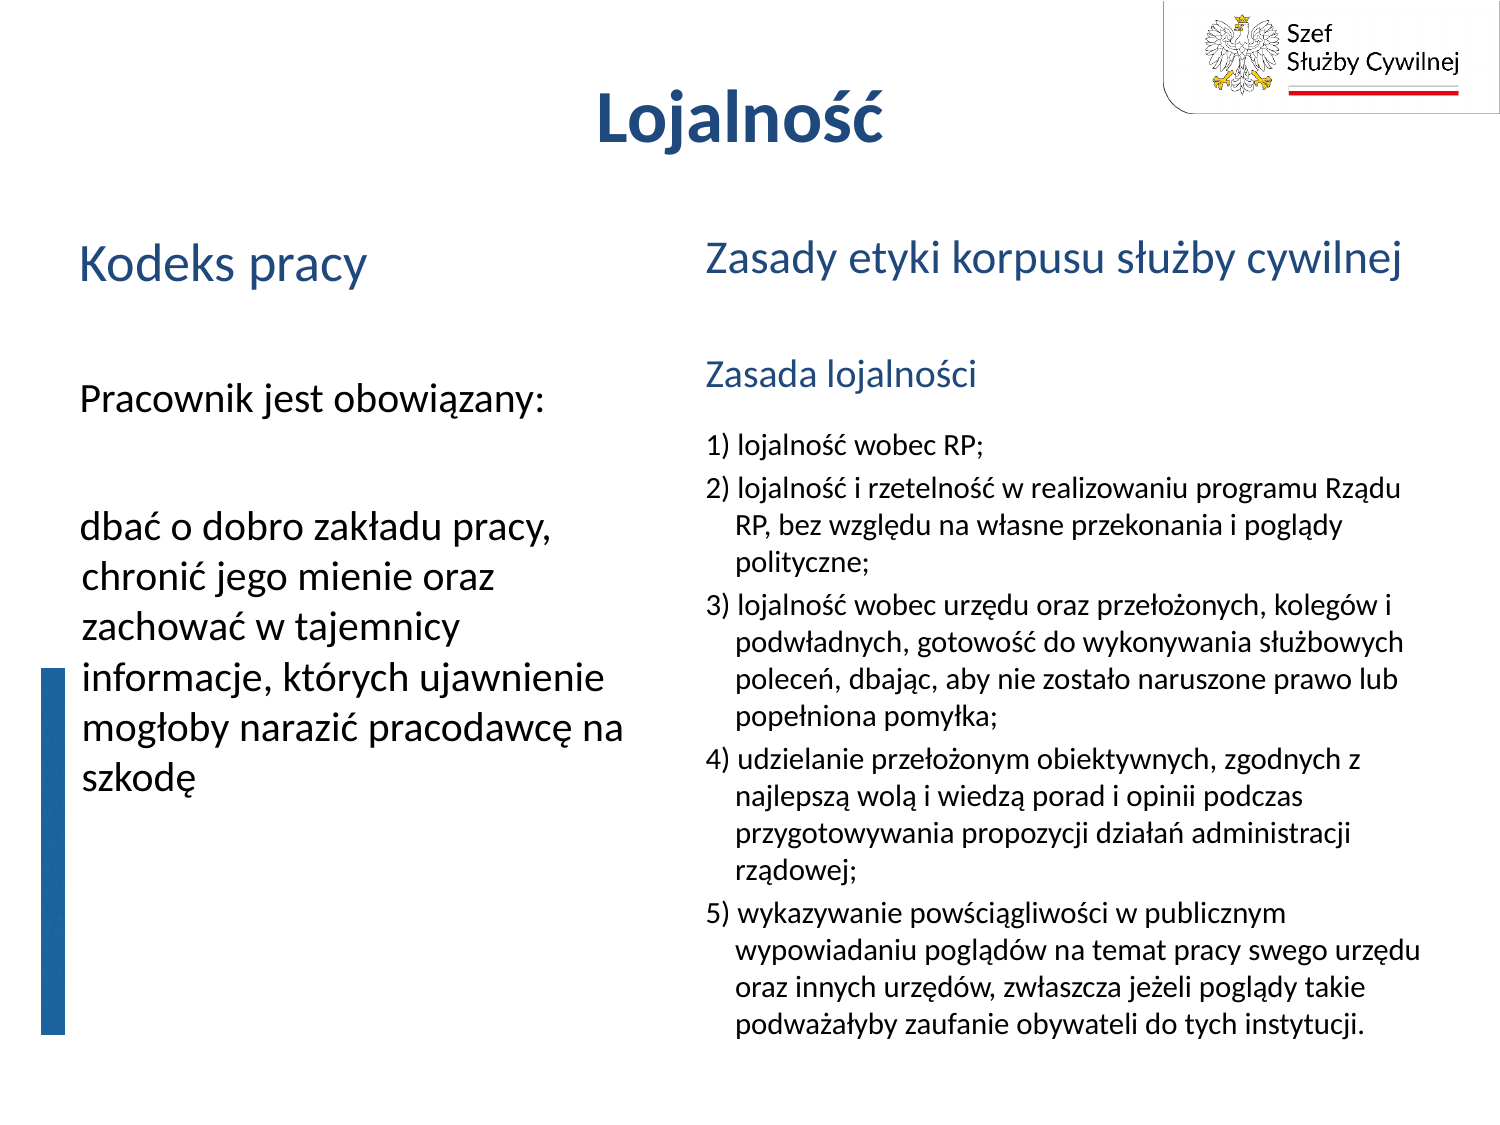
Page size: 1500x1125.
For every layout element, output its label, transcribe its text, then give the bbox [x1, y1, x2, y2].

picture [41, 668, 64, 1035]
text_box Kodeks pracy Pracownik jest obowiązany: dbać o dobro zakładu pracy, chronić jego mienie oraz zachować w tajemnicy informacje, których ujawnienie mogłoby narazić pracodawcę na szkodę [64, 219, 668, 1035]
text_box Zasady etyki korpusu służby cywilnej Zasada lojalności 1) lojalność wobec RP; 2) lojalność i rzetelność w realizowaniu programu Rządu RP, bez względu na własne przekonania i poglądy polityczne; 3) lojalność wobec urzędu oraz przełożonych, kolegów i podwładnych, gotowość do wykonywania służbowych poleceń, dbając, aby nie zostało naruszone prawo lub popełniona pomyłka; 4) udzielanie przełożonym obiektywnych, zgodnych z najlepszą wolą i wiedzą porad i opinii podczas przygotowywania propozycji działań administracji rządowej; 5) wykazywanie powściągliwości w publicznym wypowiadaniu poglądów na temat pracy swego urzędu oraz innych urzędów, zwłaszcza jeżeli poglądy takie podważałyby zaufanie obywateli do tych instytucji. [690, 219, 1447, 1059]
title Lojalność [98, 60, 1400, 185]
picture [1163, 0, 1500, 114]
